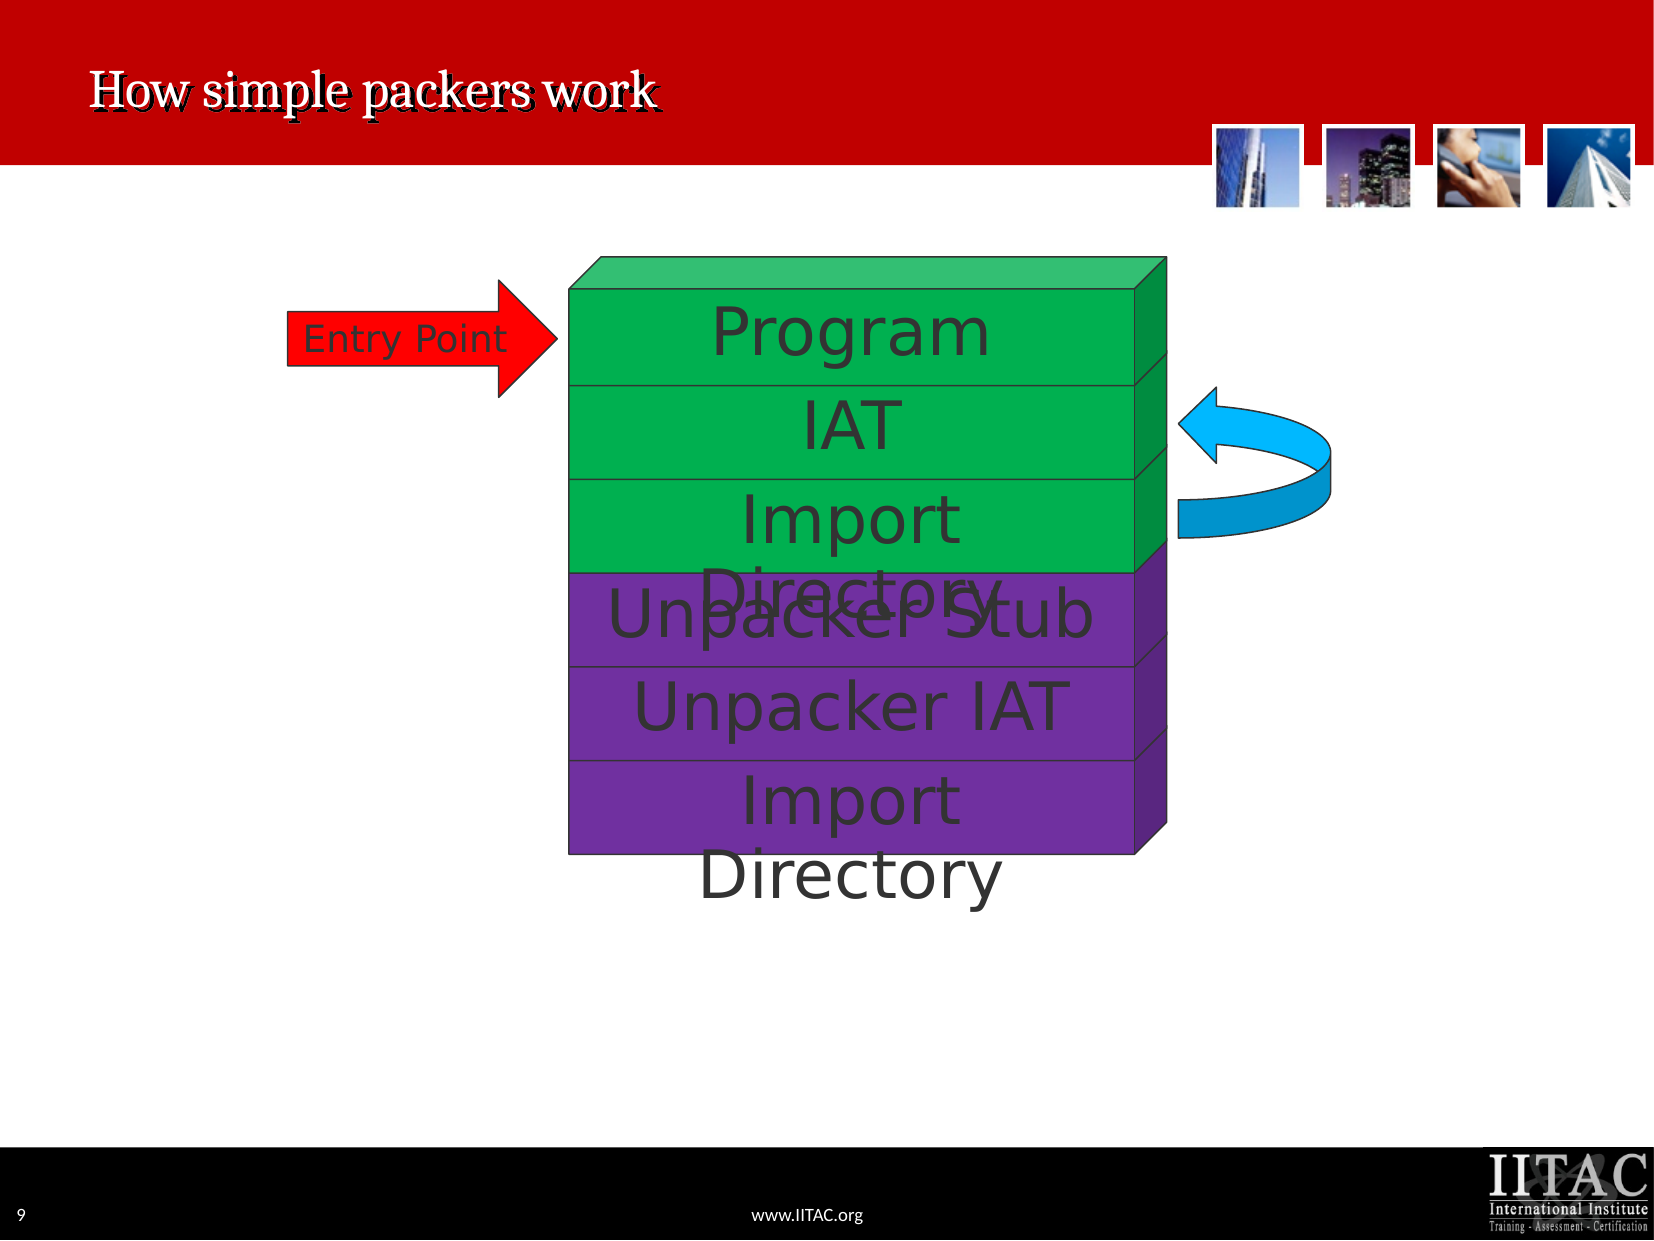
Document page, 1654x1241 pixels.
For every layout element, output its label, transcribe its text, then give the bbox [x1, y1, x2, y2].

text_box Entry Point [287, 280, 558, 398]
picture [1592, 1147, 1654, 1240]
table_cell X [569, 256, 1166, 288]
text_box IAT [568, 355, 1167, 480]
picture [1322, 135, 1415, 212]
picture [1212, 135, 1304, 212]
picture [1433, 135, 1525, 212]
title How simple packers work [71, 41, 1596, 130]
text_box Program [568, 256, 1167, 386]
text_box [68, 316, 1592, 1240]
text_box [1178, 387, 1331, 538]
slide_number 9 [0, 1194, 152, 1241]
picture [1543, 124, 1635, 212]
